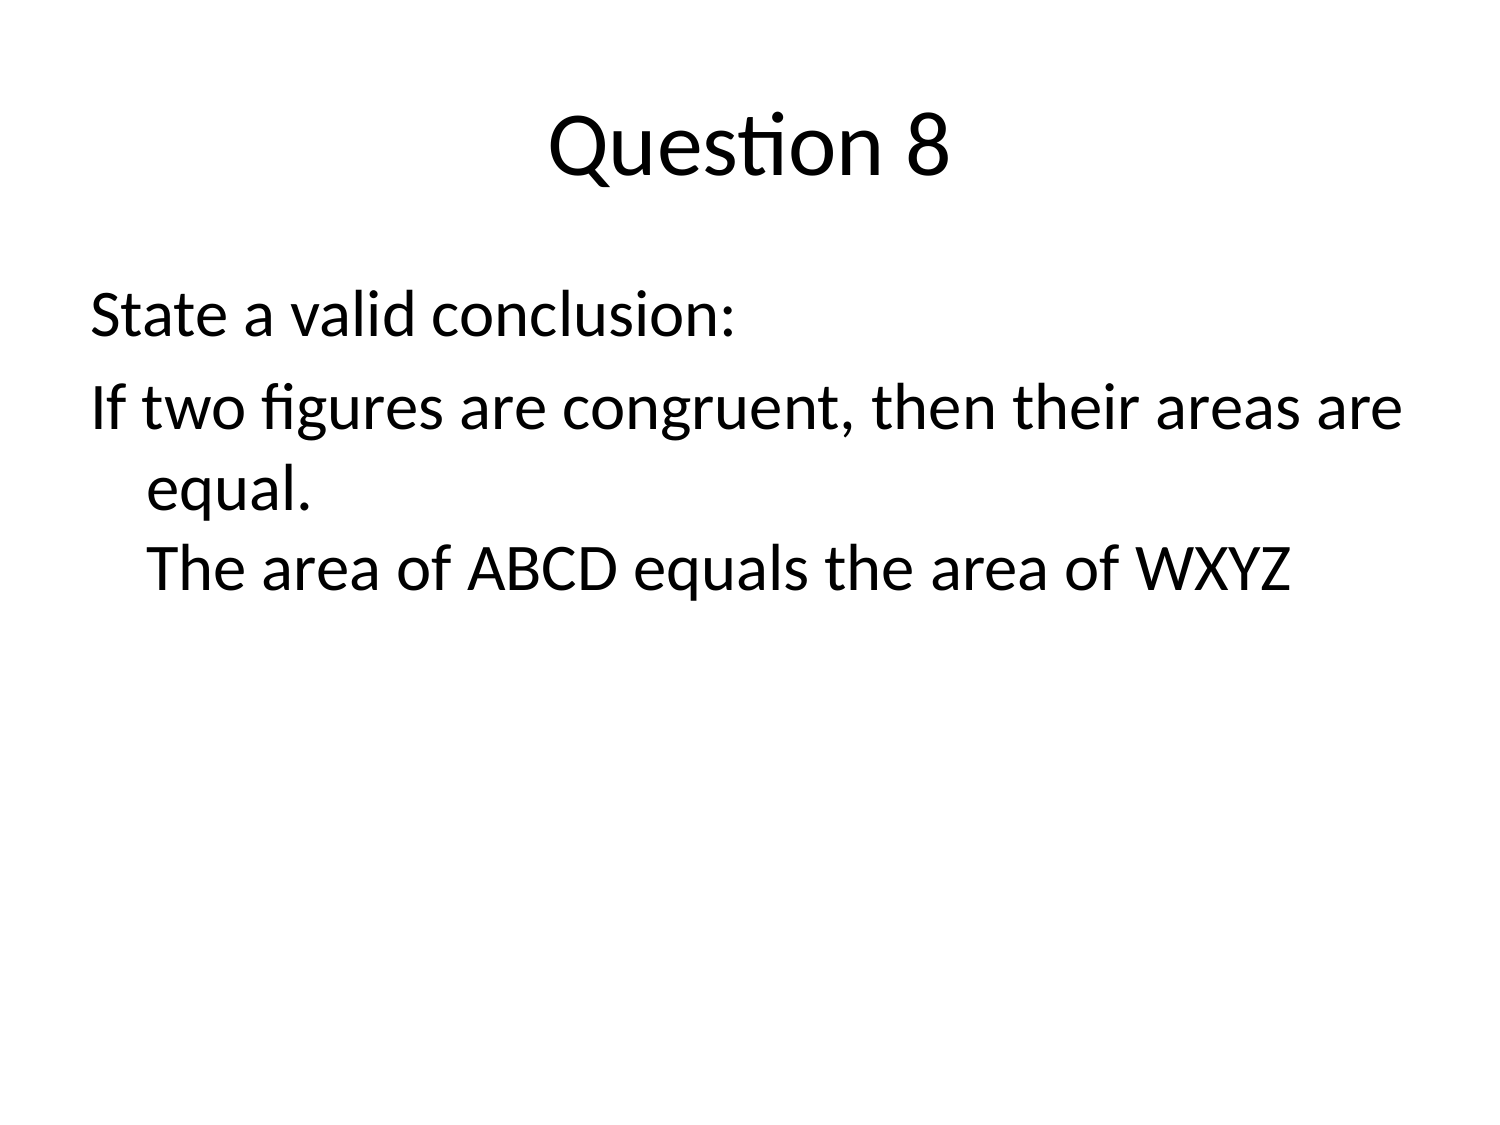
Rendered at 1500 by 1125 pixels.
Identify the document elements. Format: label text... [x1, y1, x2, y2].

list State a valid conclusion: If two figures are congruent, then their areas are equal. The area of ABCD equals the area of WXYZ [75, 262, 1425, 1005]
title Question 8 [75, 45, 1425, 233]
